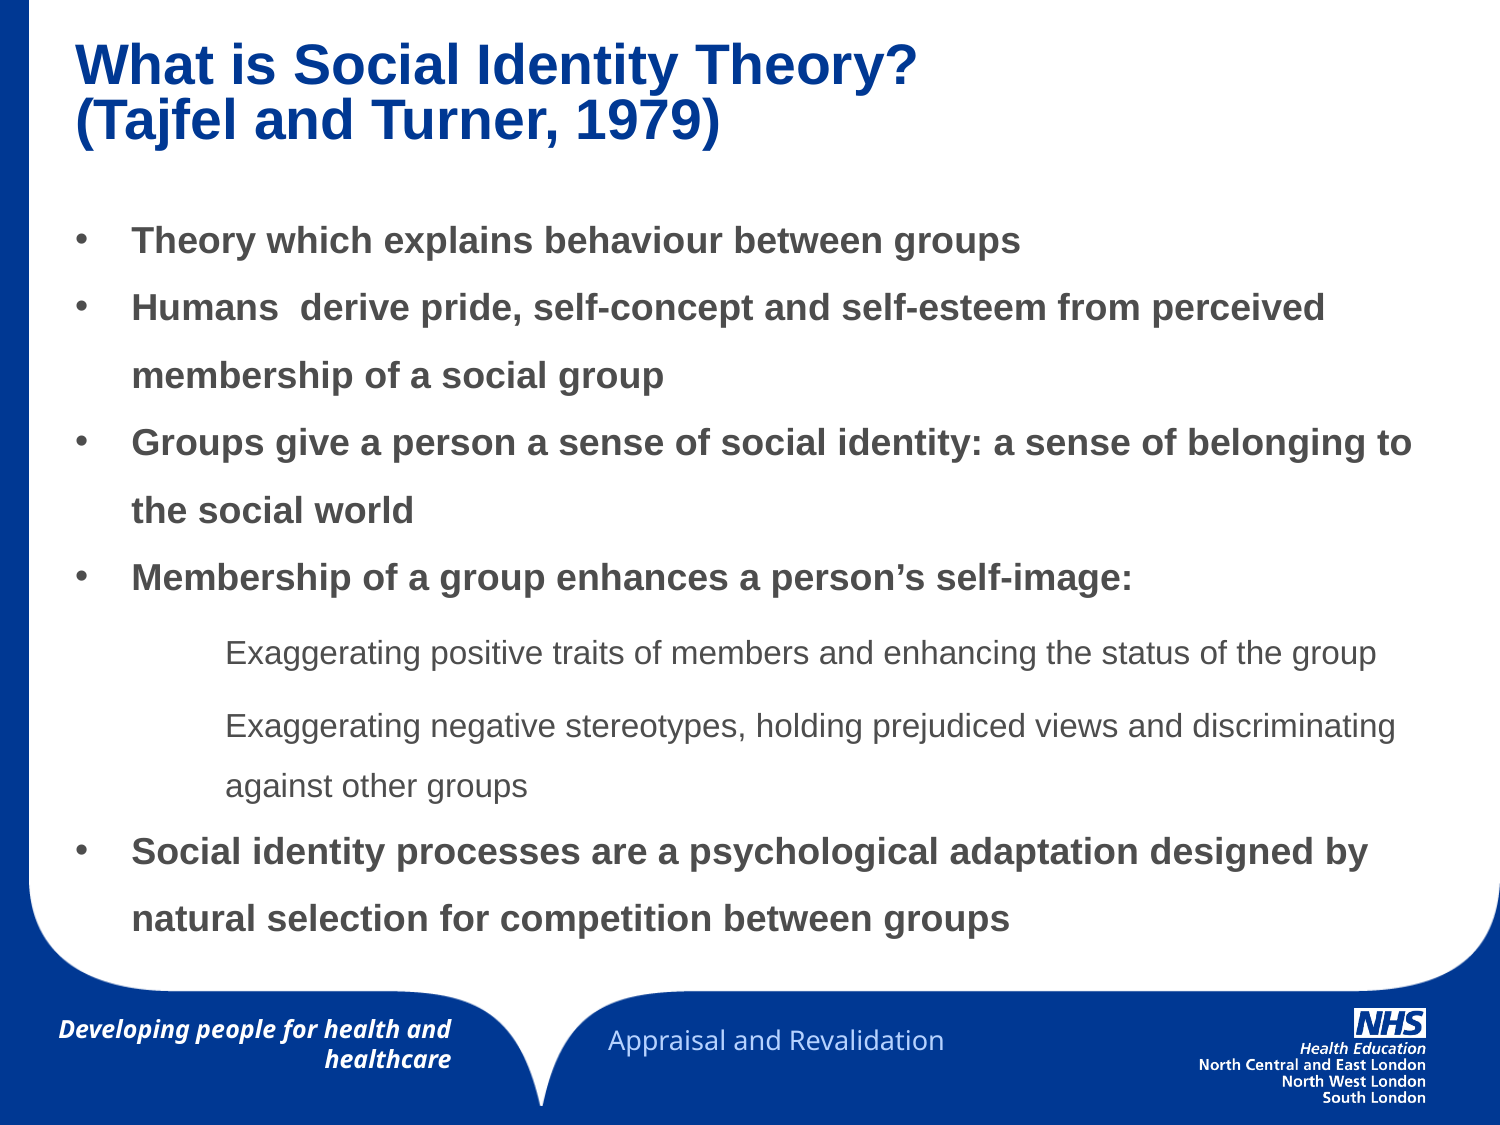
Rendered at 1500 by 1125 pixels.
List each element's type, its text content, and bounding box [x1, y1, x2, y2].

title What is Social Identity Theory? (Tajfel and Turner, 1979) [75, 40, 1425, 193]
list Theory which explains behaviour between groups Humans derive pride, self-concept and self-esteem from perceived membership of a social group Groups give a person a sense of social identity: a sense of belonging to the social world Membership of a group enhances a person’s self-image: Exaggerating positive traits of members and enhancing the status of the group Exaggerating negative stereotypes, holding prejudiced views and discriminating against other groups Social identity processes are a psychological adaptation designed by natural selection for competition between groups [75, 193, 1425, 942]
picture [29, 0, 1500, 1106]
